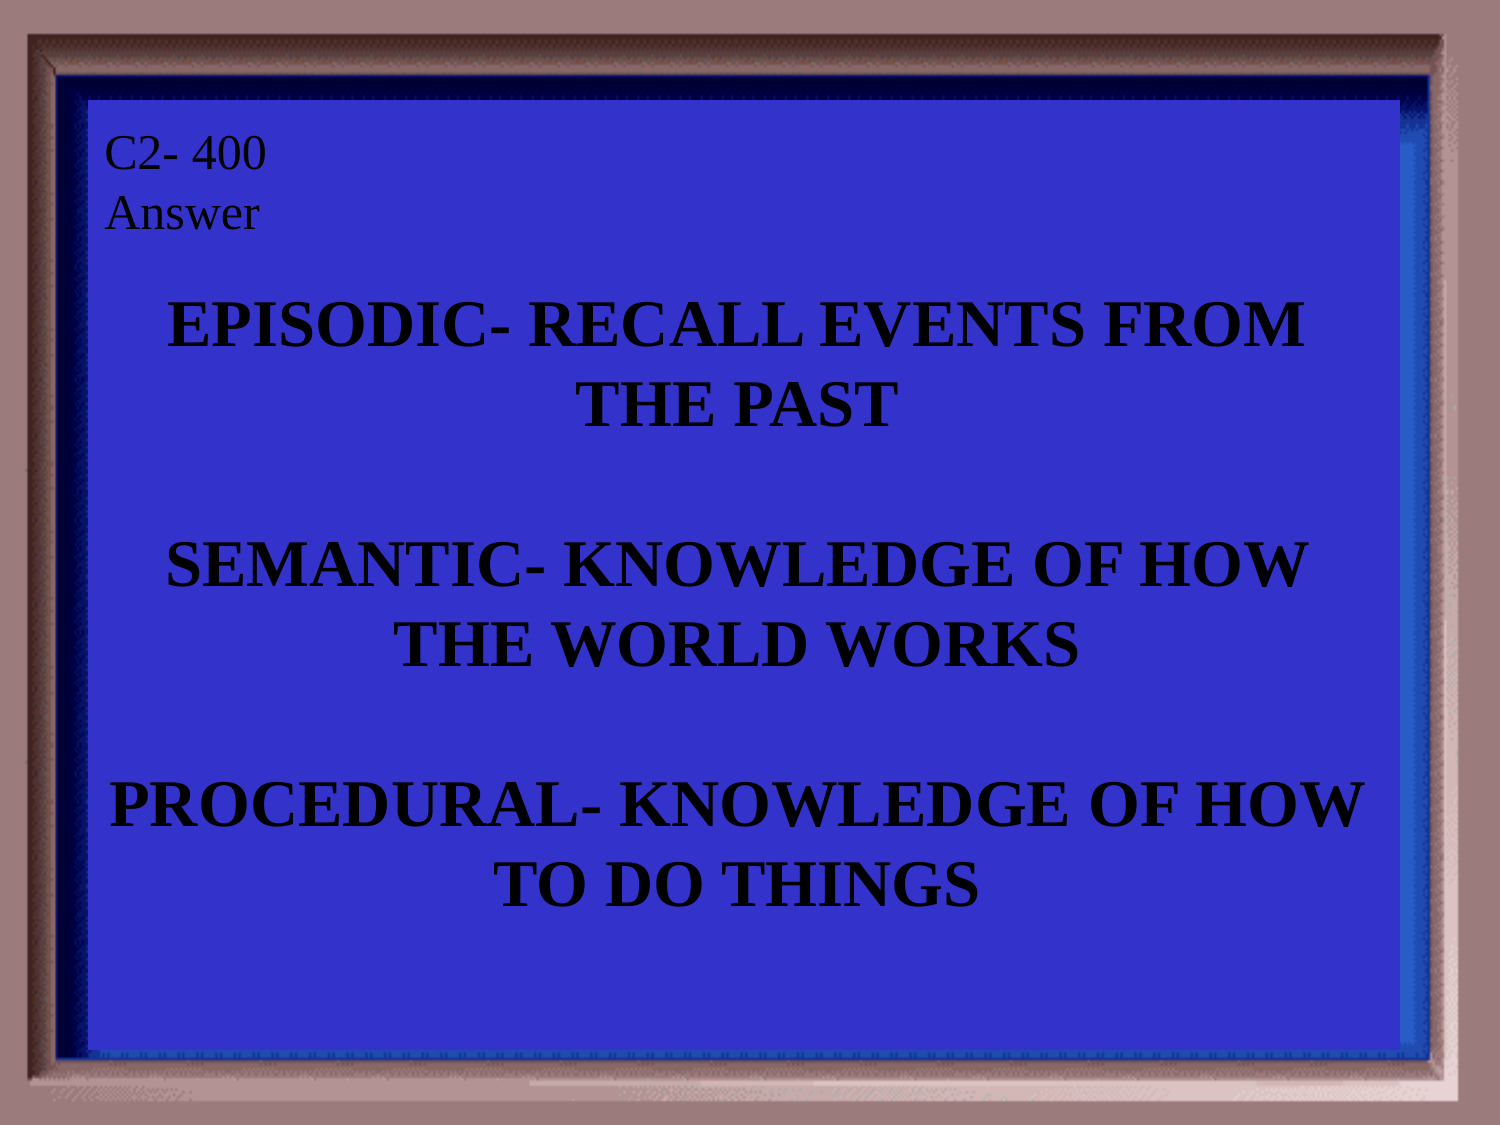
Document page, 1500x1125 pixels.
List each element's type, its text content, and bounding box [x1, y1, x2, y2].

picture [0, 0, 1500, 1125]
text_box Episodic- recall events from the past Semantic- knowledge of how the world works Procedural- knowledge of how to do things [75, 112, 1400, 1087]
text_box [87, 99, 1401, 1051]
text_box C2- 400 Answer [89, 112, 282, 248]
